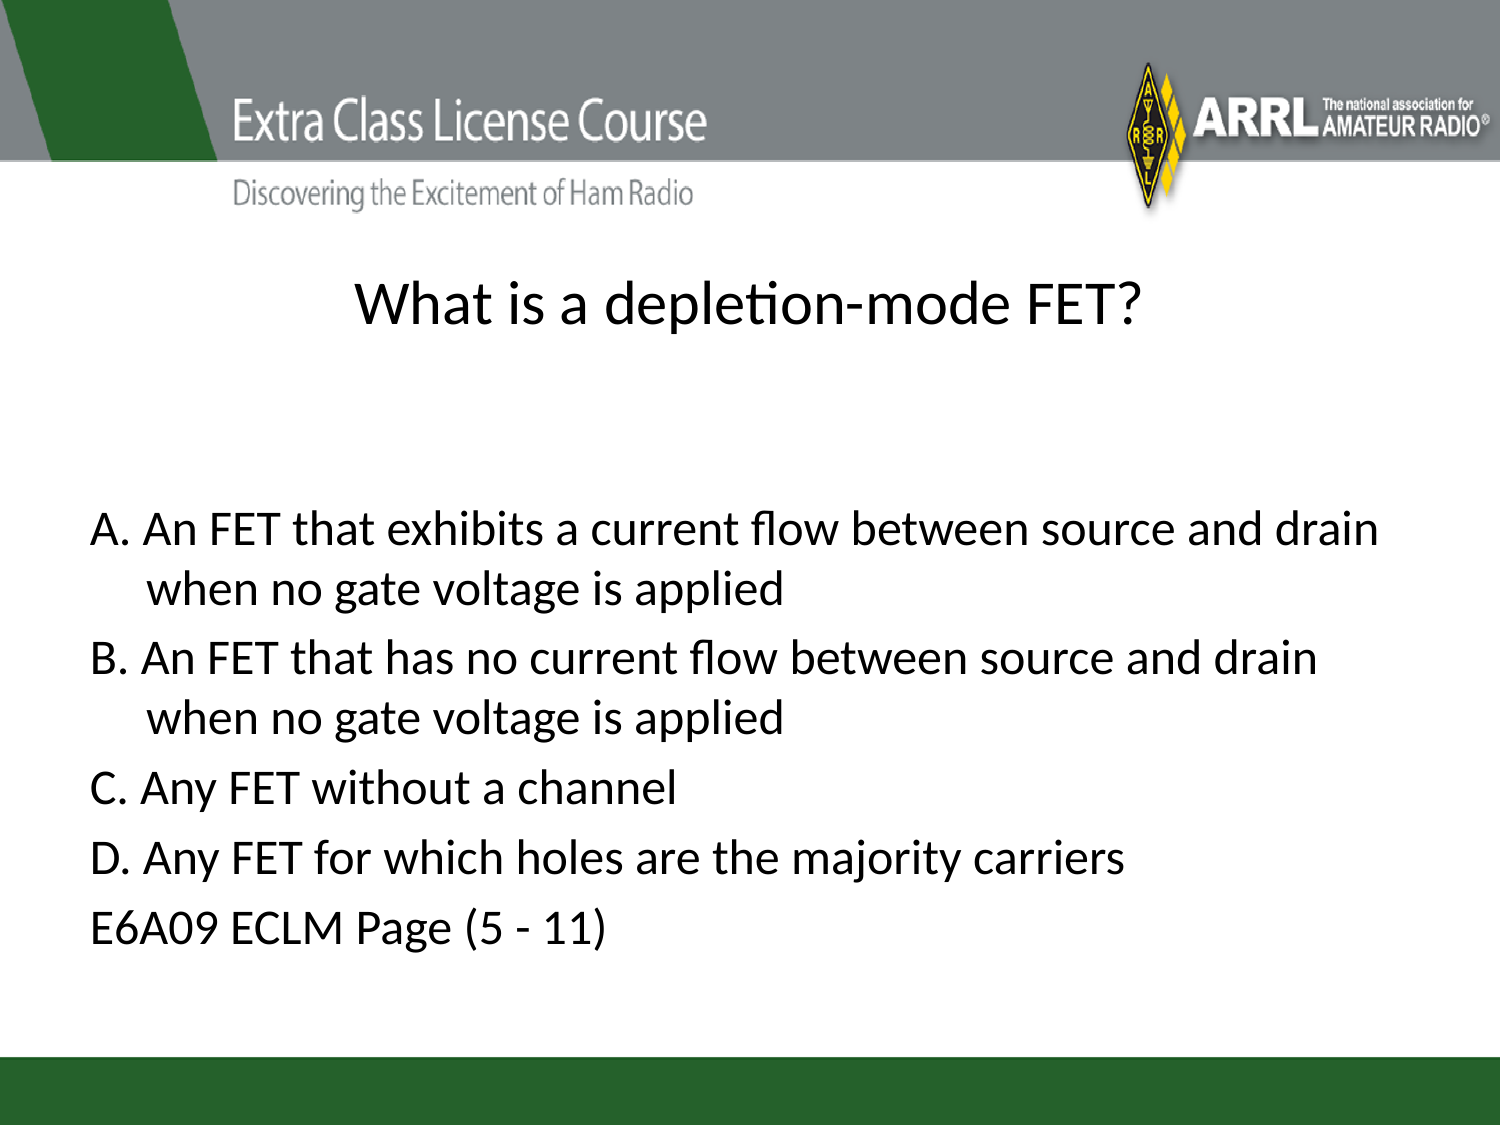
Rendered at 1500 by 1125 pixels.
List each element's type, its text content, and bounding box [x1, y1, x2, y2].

title What is a depletion-mode FET? [75, 254, 1425, 435]
list A. An FET that exhibits a current flow between source and drain when no gate voltage is applied B. An FET that has no current flow between source and drain when no gate voltage is applied C. Any FET without a channel D. Any FET for which holes are the majority carriers E6A09 ECLM Page (5 - 11) [75, 487, 1425, 1005]
picture [0, 0, 1500, 1125]
